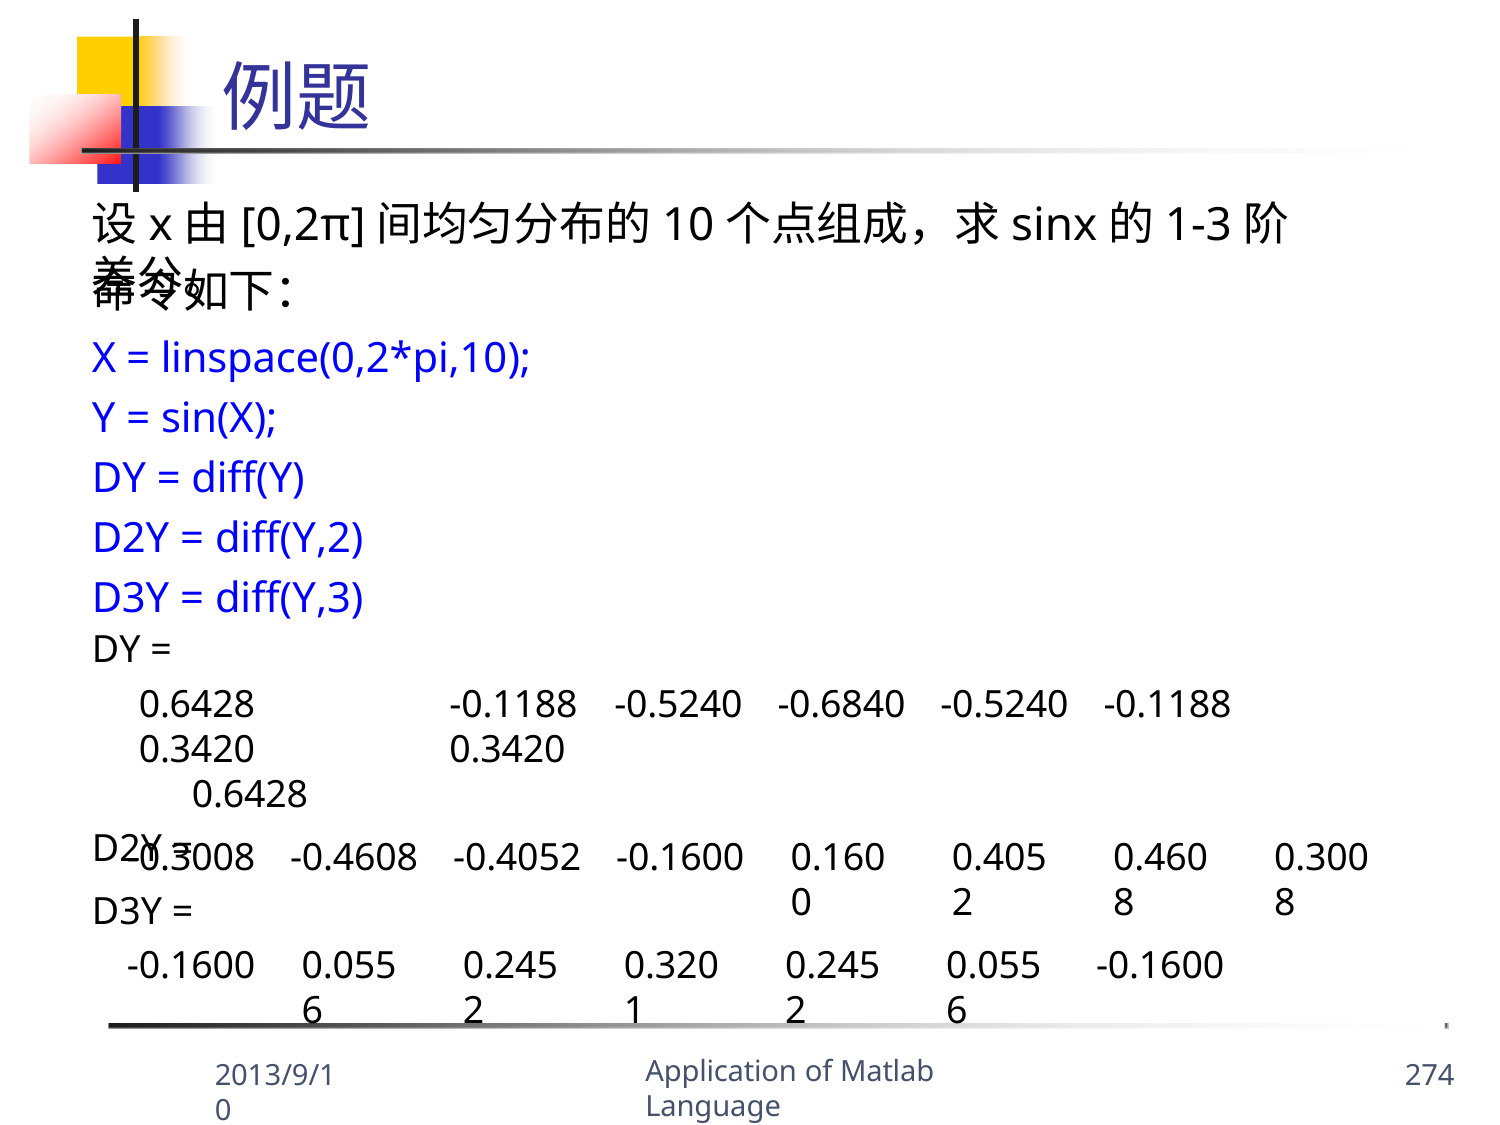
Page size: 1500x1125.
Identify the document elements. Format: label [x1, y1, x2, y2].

picture [579, 1023, 621, 1029]
text_box [89, 196, 1309, 670]
picture [740, 1023, 783, 1029]
text_box [89, 679, 420, 986]
text_box [451, 832, 583, 878]
text_box [447, 679, 1393, 770]
picture [108, 1023, 299, 1029]
text_box [783, 940, 902, 1031]
text_box [949, 832, 1068, 923]
text_box [613, 832, 746, 878]
picture [418, 1023, 460, 1029]
text_box [1272, 832, 1391, 923]
text_box [1093, 940, 1226, 986]
text_box [299, 940, 418, 1031]
text_box [219, 51, 374, 140]
picture [29, 36, 1431, 184]
text_box [1111, 832, 1229, 923]
slide_number [643, 1051, 987, 1125]
text_box [944, 940, 1063, 1031]
text_box [788, 832, 907, 923]
footer [212, 1056, 351, 1125]
picture [1063, 1023, 1458, 1029]
text_box [621, 940, 740, 1031]
slide_number [1400, 1056, 1457, 1125]
picture [902, 1023, 944, 1029]
text_box [460, 940, 579, 1031]
